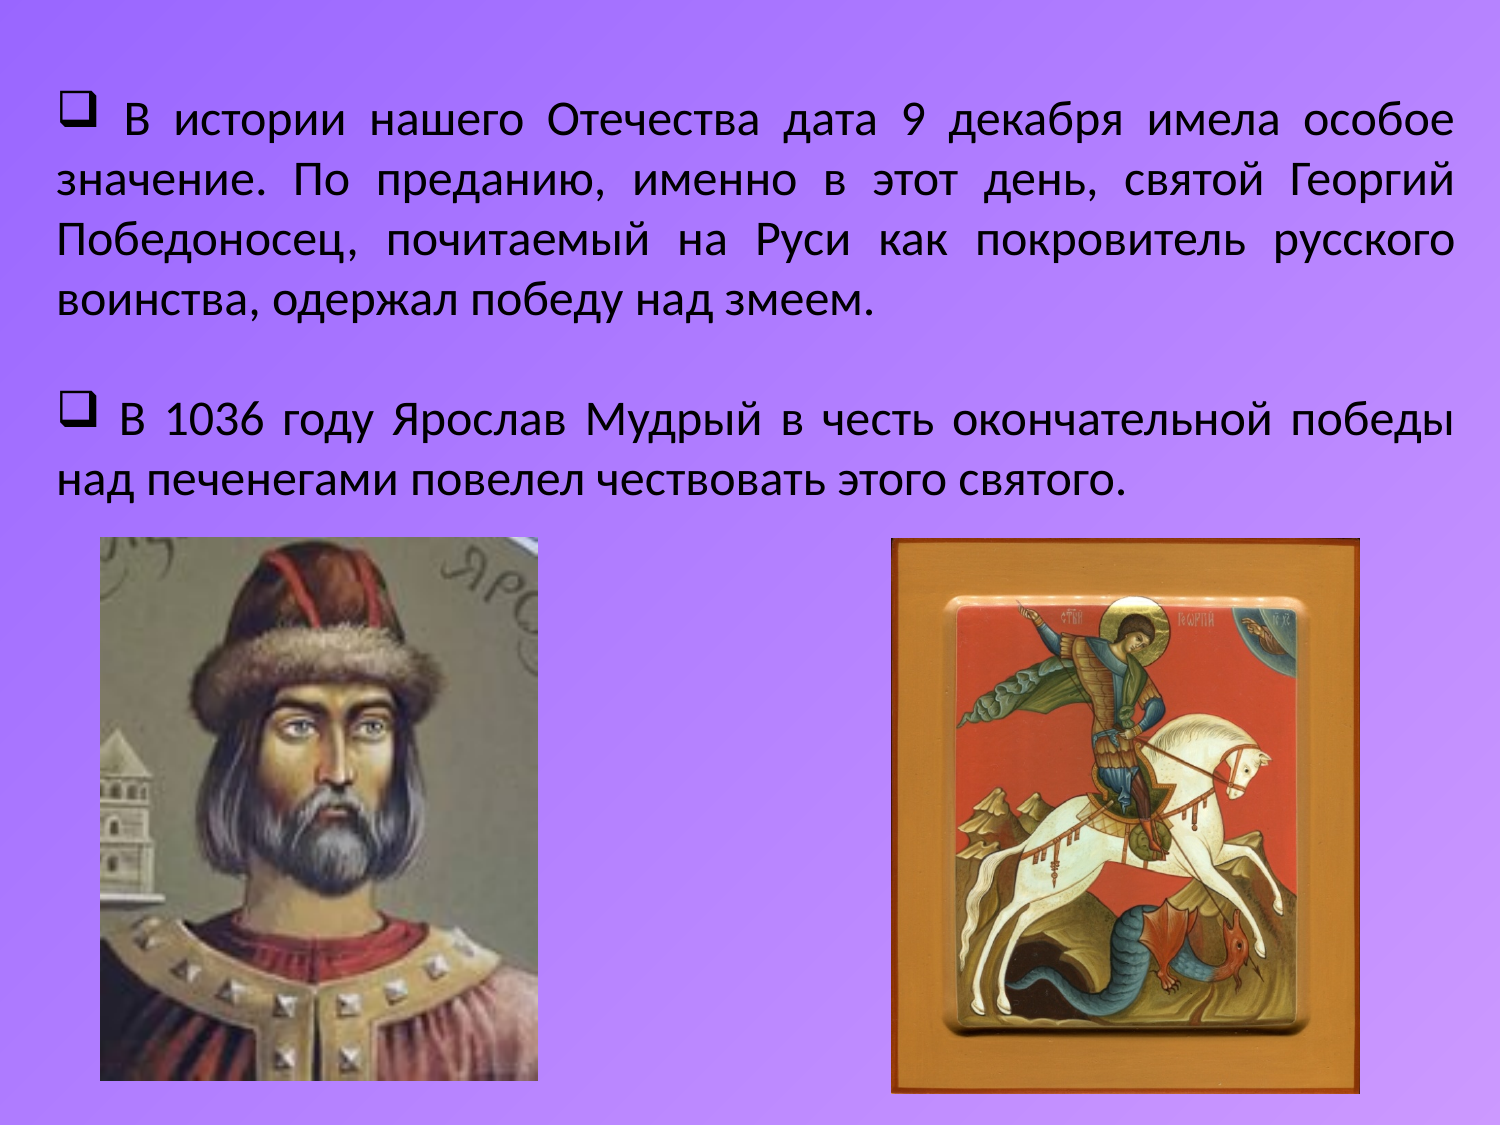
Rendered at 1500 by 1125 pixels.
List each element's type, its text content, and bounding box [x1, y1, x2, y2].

picture [891, 538, 1360, 1095]
text_box В истории нашего Отечества дата 9 декабря имела особое значение. По преданию, именно в этот день, святой Георгий Победоносец, почитаемый на Руси как покровитель русского воинства, одержал победу над змеем. В 1036 году Ярослав Мудрый в честь окончательной победы над печенегами повелел чествовать этого святого. [41, 78, 1471, 573]
picture [100, 537, 538, 1082]
